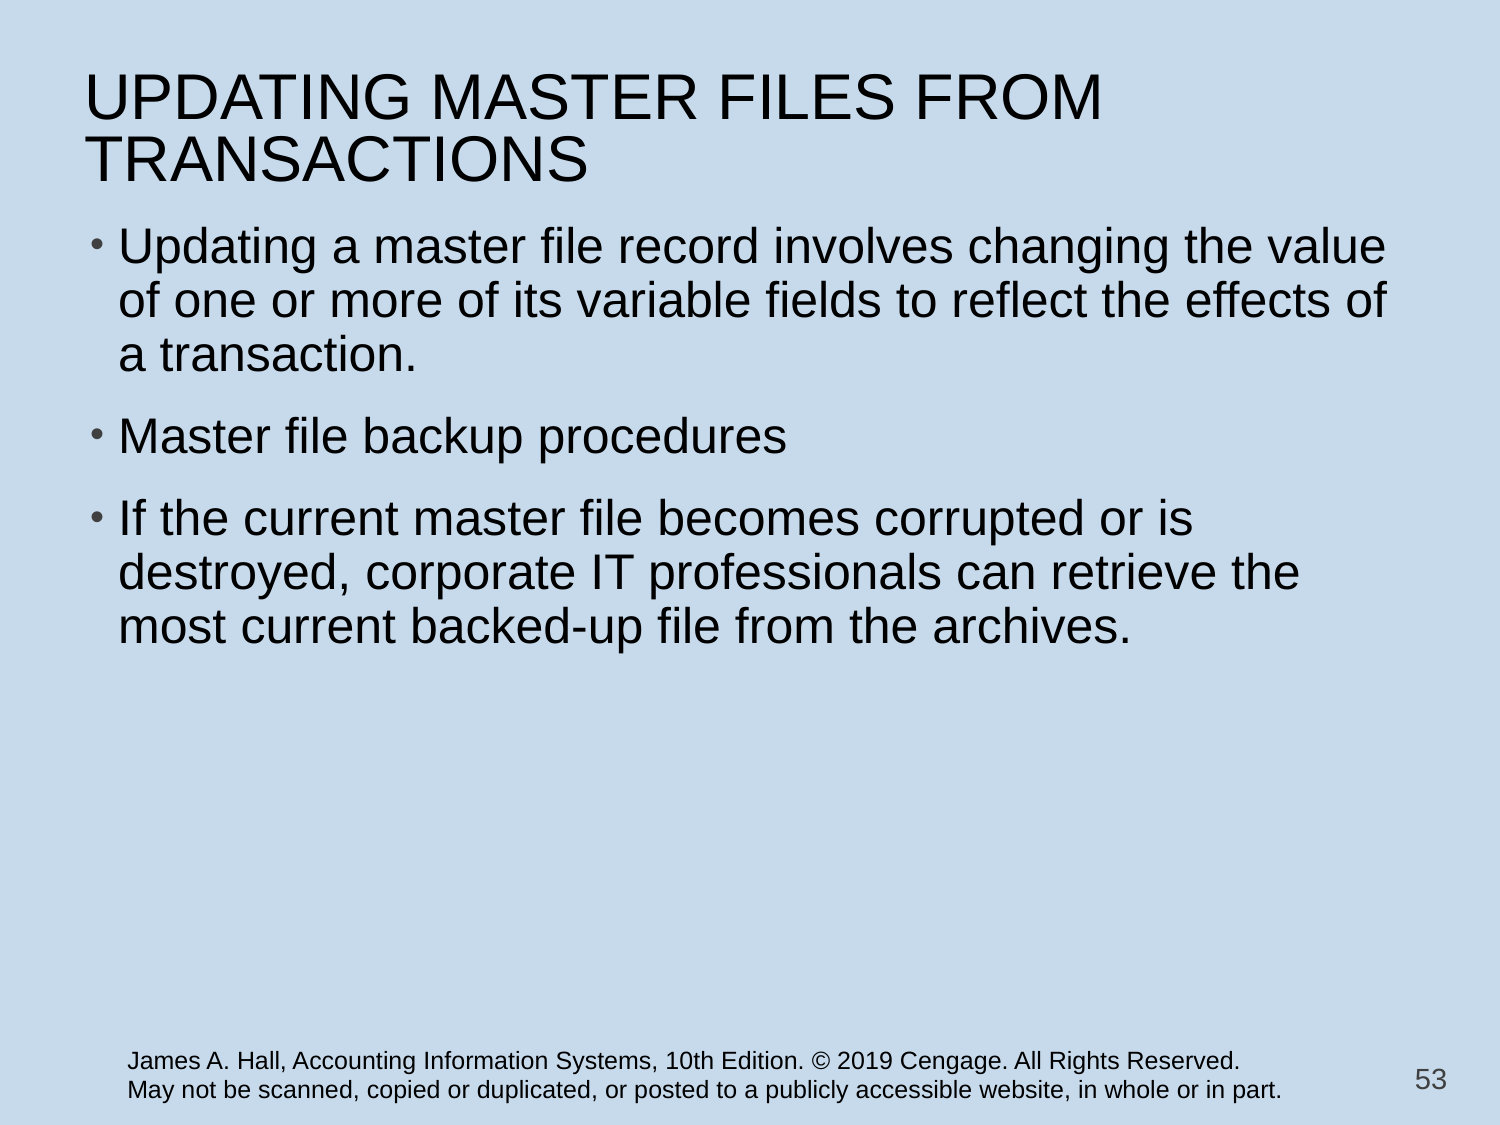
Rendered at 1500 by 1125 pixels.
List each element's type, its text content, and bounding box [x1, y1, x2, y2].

title UPDATING MASTER FILES FROM TRANSACTIONS [69, 62, 1420, 188]
slide_number 53 [1400, 1052, 1488, 1113]
list Updating a master file record involves changing the value of one or more of its variable fields to reflect the effects of a transaction. Master file backup procedures If the current master file becomes corrupted or is destroyed, corporate IT professionals can retrieve the most current backed-up file from the archives. [75, 212, 1426, 1000]
